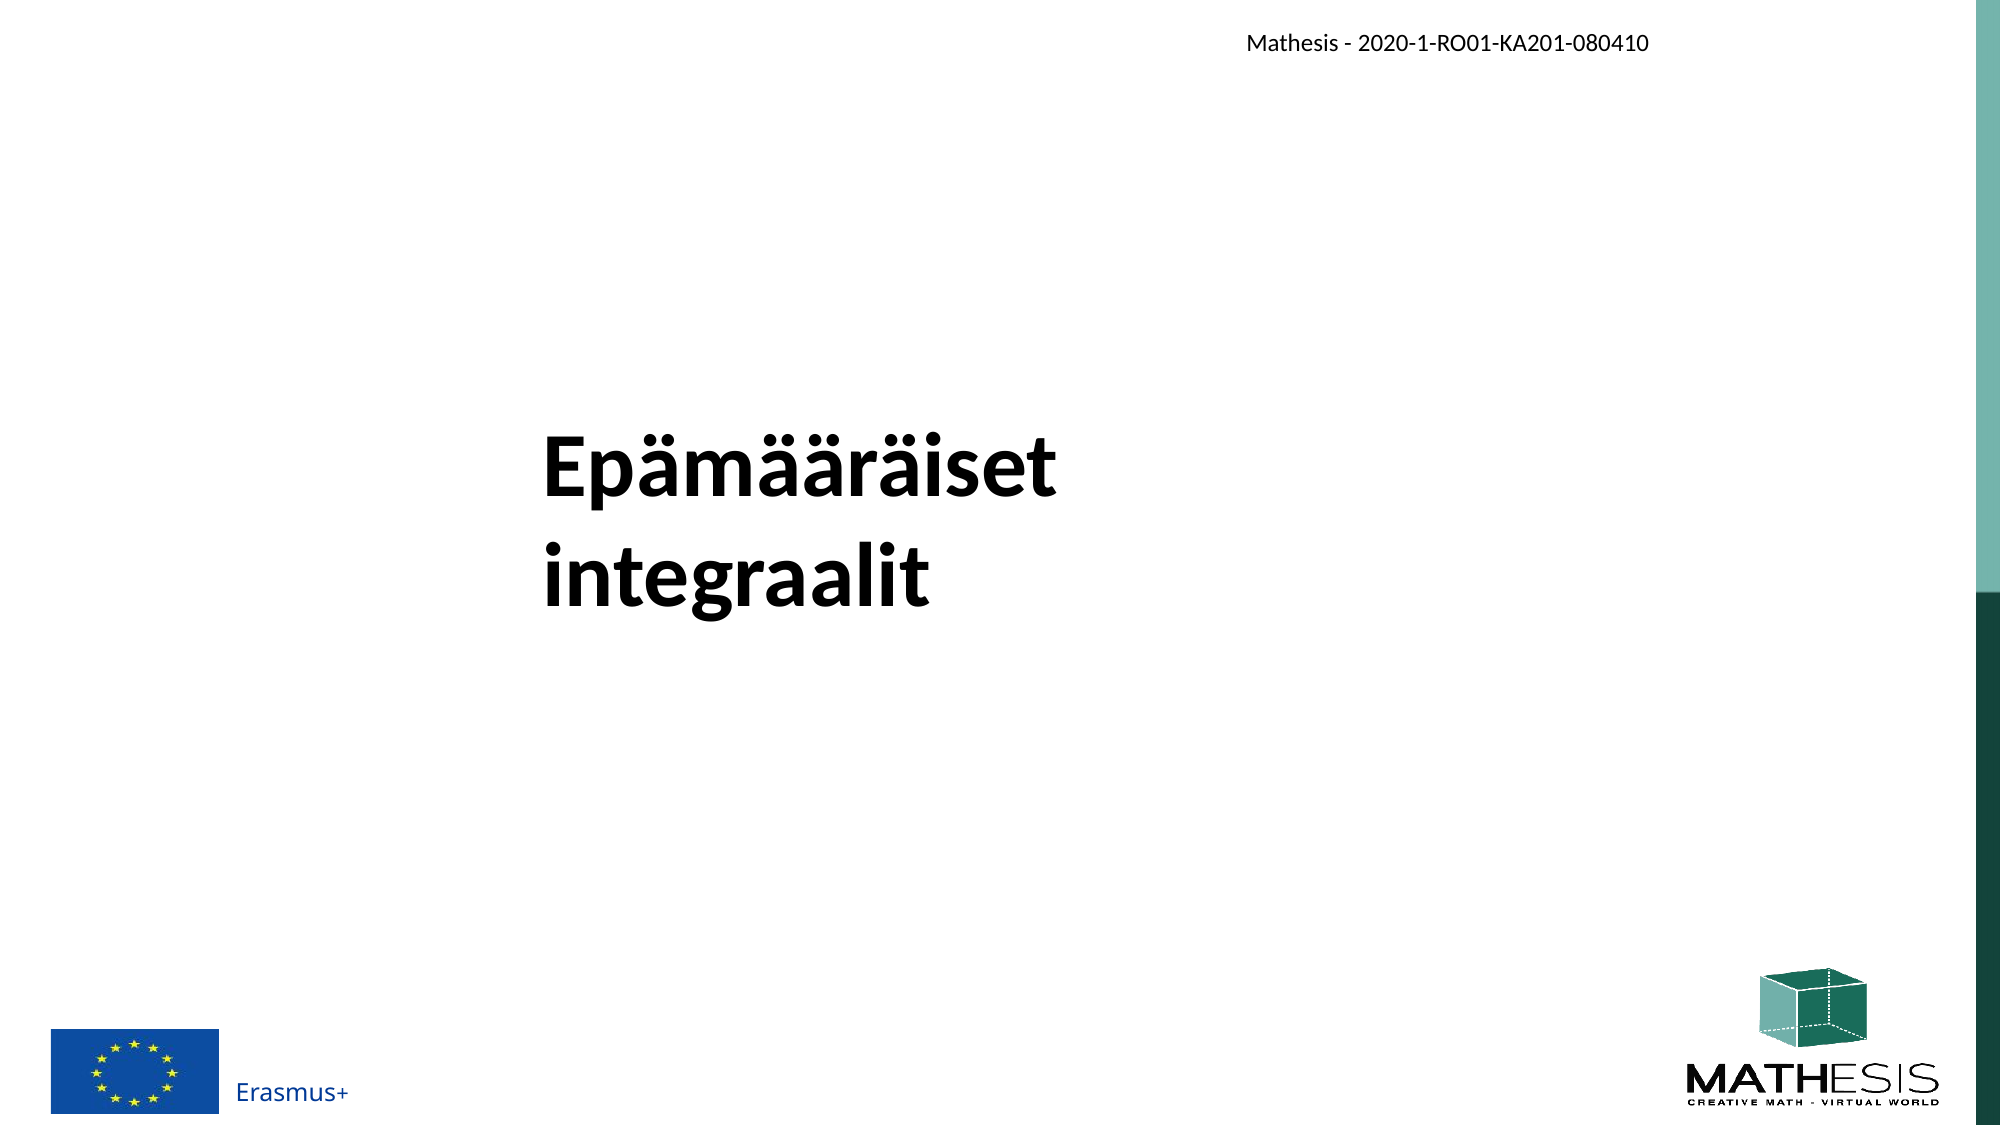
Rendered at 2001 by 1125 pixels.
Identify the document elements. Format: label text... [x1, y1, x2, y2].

picture [50, 1029, 219, 1114]
picture [1976, 0, 2000, 1125]
title Epämääräiset integraalit [527, 397, 1484, 668]
picture [1664, 928, 1961, 1125]
